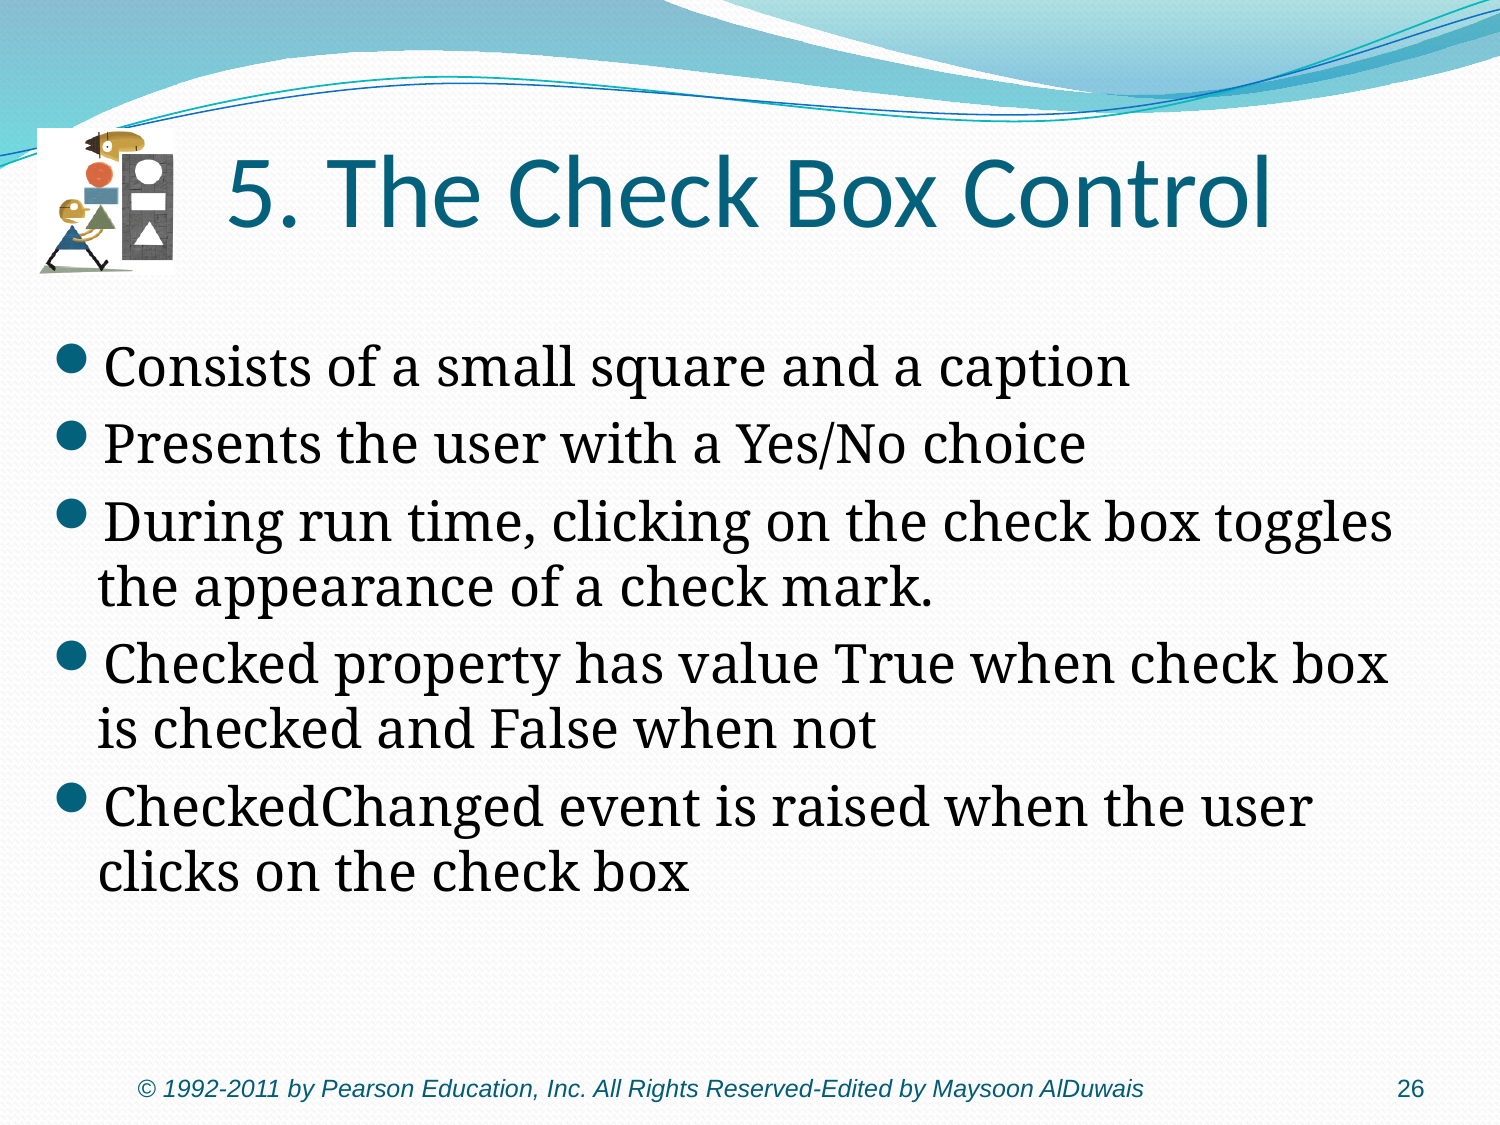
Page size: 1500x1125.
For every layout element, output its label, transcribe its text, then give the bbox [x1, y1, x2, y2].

list Consists of a small square and a caption Presents the user with a Yes/No choice During run time, clicking on the check box toggles the appearance of a check mark. Checked property has value True when check box is checked and False when not CheckedChanged event is raised when the user clicks on the check box [37, 324, 1450, 1006]
title 5. The Check Box Control [75, 115, 1425, 303]
picture [37, 128, 75, 275]
footer © 1992-2011 by Pearson Education, Inc. All Rights Reserved-Edited by Maysoon AlDuwais [137, 1042, 1299, 1103]
slide_number 26 [1299, 1042, 1425, 1103]
